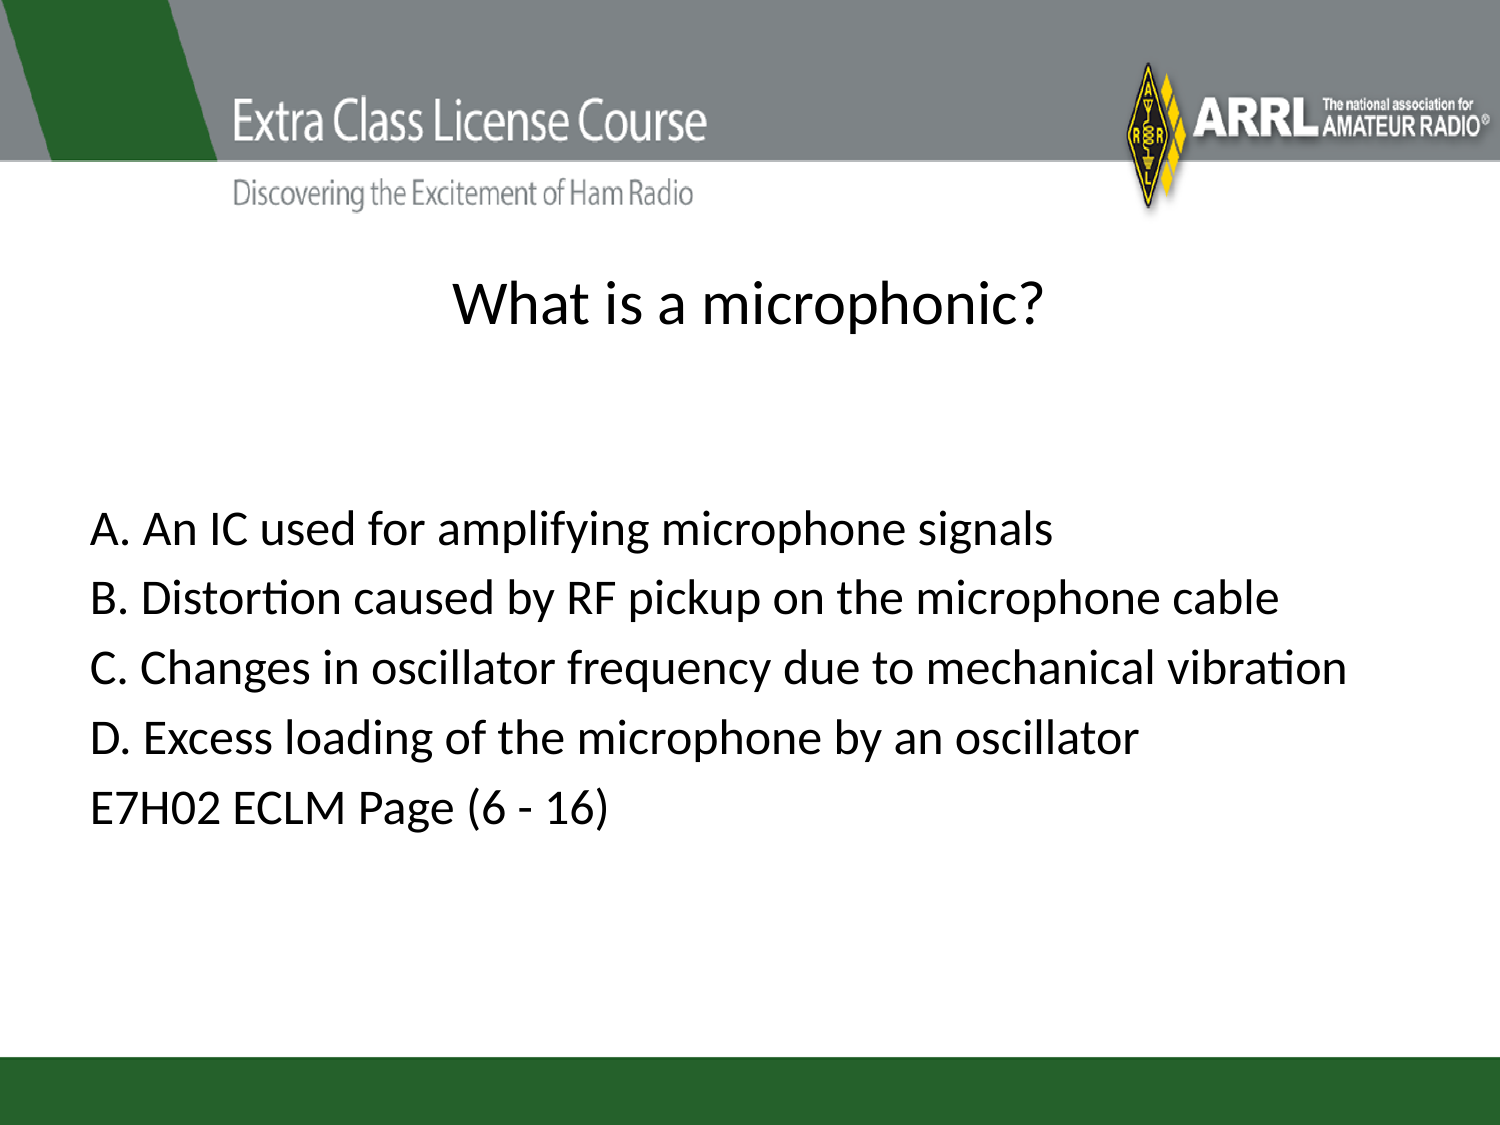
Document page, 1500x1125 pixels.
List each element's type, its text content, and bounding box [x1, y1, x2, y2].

picture [0, 0, 1500, 1125]
title What is a microphonic? [75, 254, 1425, 435]
list A. An IC used for amplifying microphone signals B. Distortion caused by RF pickup on the microphone cable C. Changes in oscillator frequency due to mechanical vibration D. Excess loading of the microphone by an oscillator E7H02 ECLM Page (6 - 16) [75, 487, 1425, 1005]
